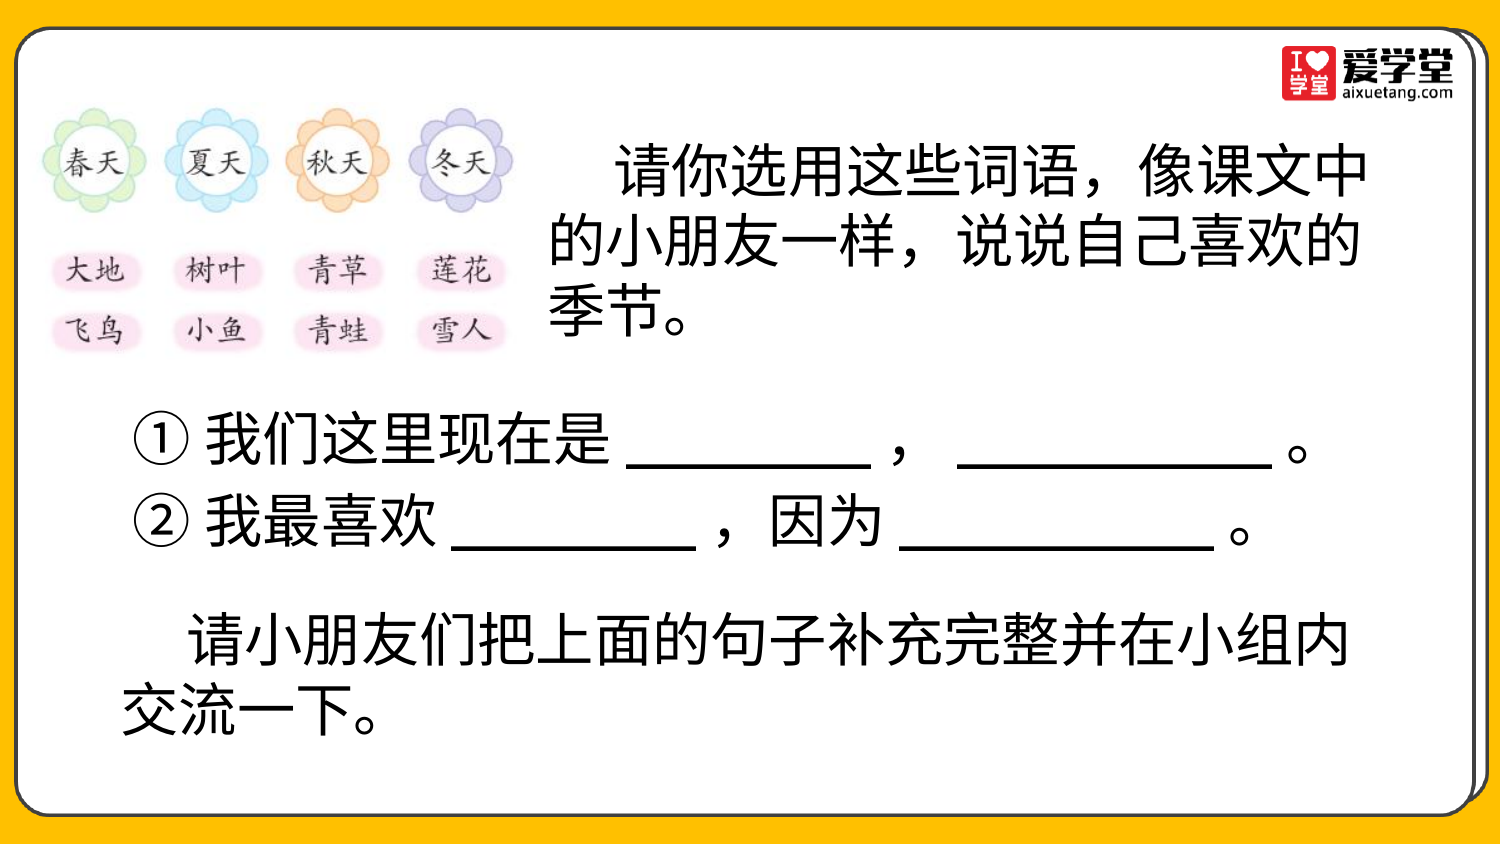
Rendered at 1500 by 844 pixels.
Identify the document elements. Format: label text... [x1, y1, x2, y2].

text_box ①我们这里现在是_______，_________。 [123, 398, 1376, 477]
text_box 请你选用这些词语，像课文中的小朋友一样，说说自己喜欢的季节。 [539, 130, 1418, 349]
picture [0, 0, 1500, 844]
text_box 请小朋友们把上面的句子补充完整并在小组内交流一下。 [112, 598, 1388, 748]
text_box ②我最喜欢_______，因为_________。 [123, 480, 1376, 559]
